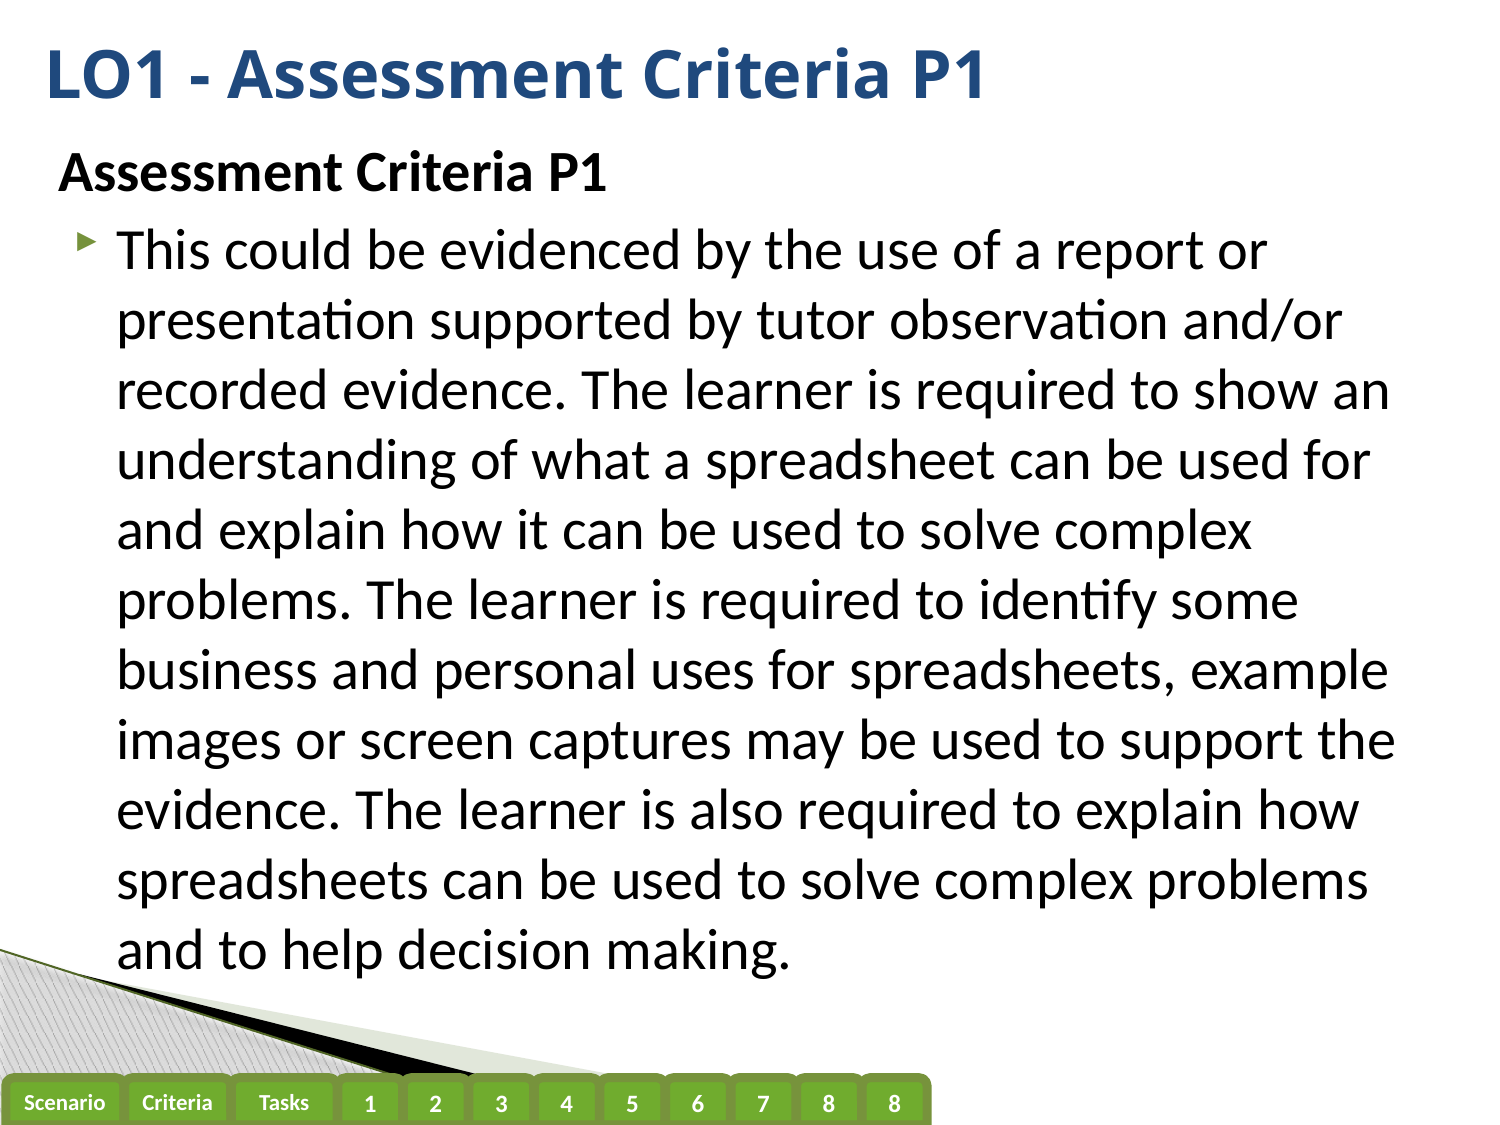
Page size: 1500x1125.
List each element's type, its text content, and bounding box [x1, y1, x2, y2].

title LO1 - Assessment Criteria P1 [29, 19, 1471, 126]
list Assessment Criteria P1 This could be evidenced by the use of a report or presentation supported by tutor observation and/or recorded evidence. The learner is required to show an understanding of what a spreadsheet can be used for and explain how it can be used to solve complex problems. The learner is required to identify some business and personal uses for spreadsheets, example images or screen captures may be used to support the evidence. The learner is also required to explain how spreadsheets can be used to solve complex problems and to help decision making. [41, 126, 1459, 1035]
